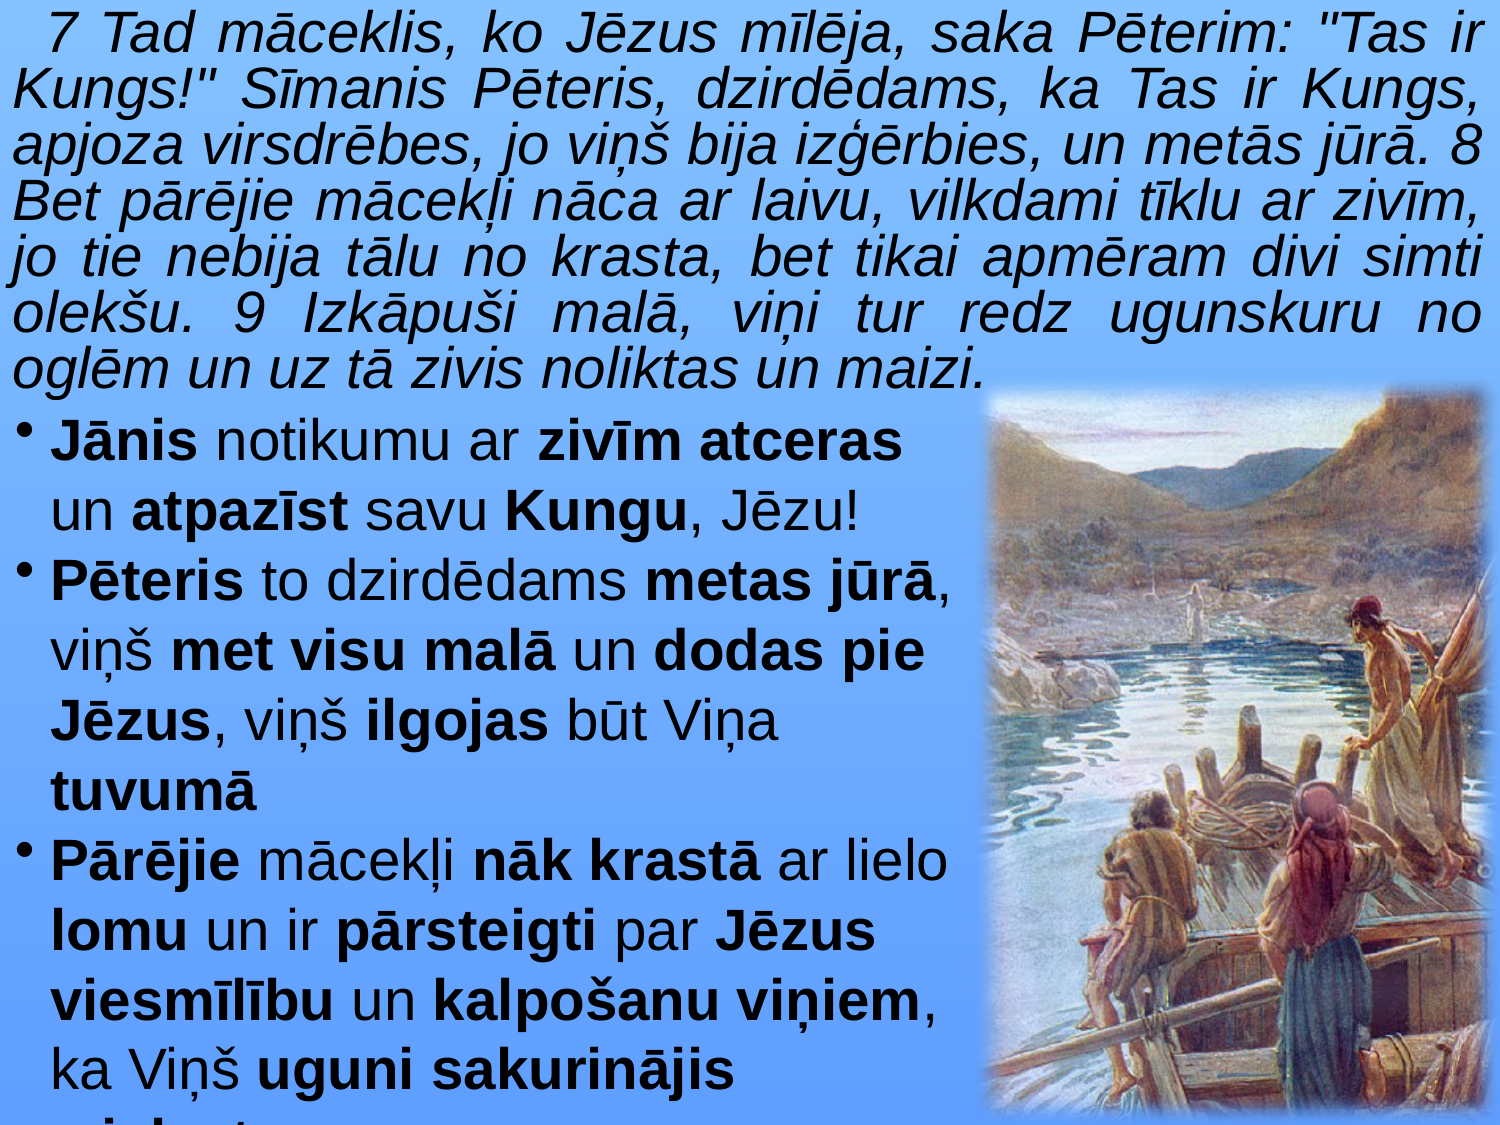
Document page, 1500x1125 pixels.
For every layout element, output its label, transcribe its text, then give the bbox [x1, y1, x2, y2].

text_box Jānis notikumu ar zivīm atceras un atpazīst savu Kungu, Jēzu! Pēteris to dzirdēdams metas jūrā, viņš met visu malā un dodas pie Jēzus, viņš ilgojas būt Viņa tuvumā Pārējie mācekļi nāk krastā ar lielo lomu un ir pārsteigti par Jēzus viesmīlību un kalpošanu viņiem, ka Viņš uguni sakurinājis mielastam. [0, 394, 967, 1125]
list 7 Tad māceklis, ko Jēzus mīlēja, saka Pēterim: "Tas ir Kungs!" Sīmanis Pēteris, dzirdēdams, ka Tas ir Kungs, apjoza virsdrēbes, jo viņš bija izģērbies, un metās jūrā. 8 Bet pārējie mācekļi nāca ar laivu, vilkdami tīklu ar zivīm, jo tie nebija tālu no krasta, bet tikai apmēram divi simti olekšu. 9 Izkāpuši malā, viņi tur redz ugunskuru no oglēm un uz tā zivis noliktas un maizi. [0, 0, 1500, 173]
picture [972, 374, 1500, 1125]
